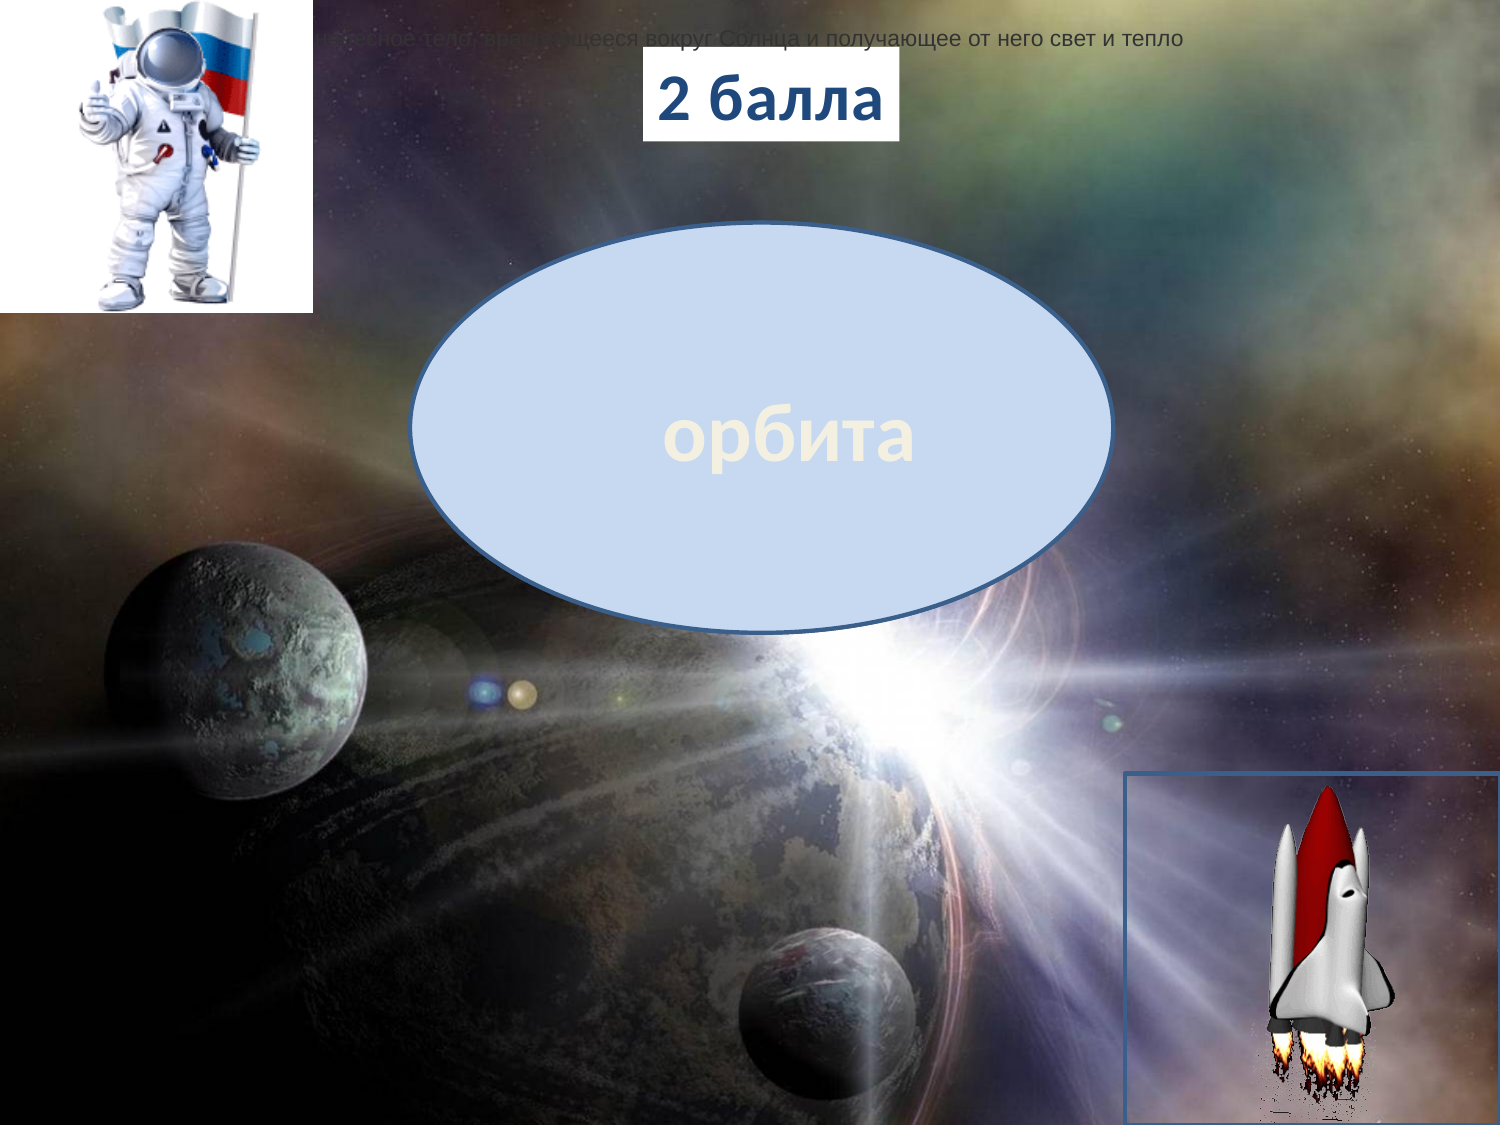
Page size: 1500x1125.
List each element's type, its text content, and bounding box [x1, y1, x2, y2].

text_box 2 балла [643, 59, 900, 142]
text_box небесное тело, вращающееся вокруг Солнца и получающее от него свет и тепло [316, 16, 1200, 59]
text_box [1123, 771, 1500, 1125]
text_box [407, 220, 1116, 635]
picture [0, 0, 1500, 1125]
